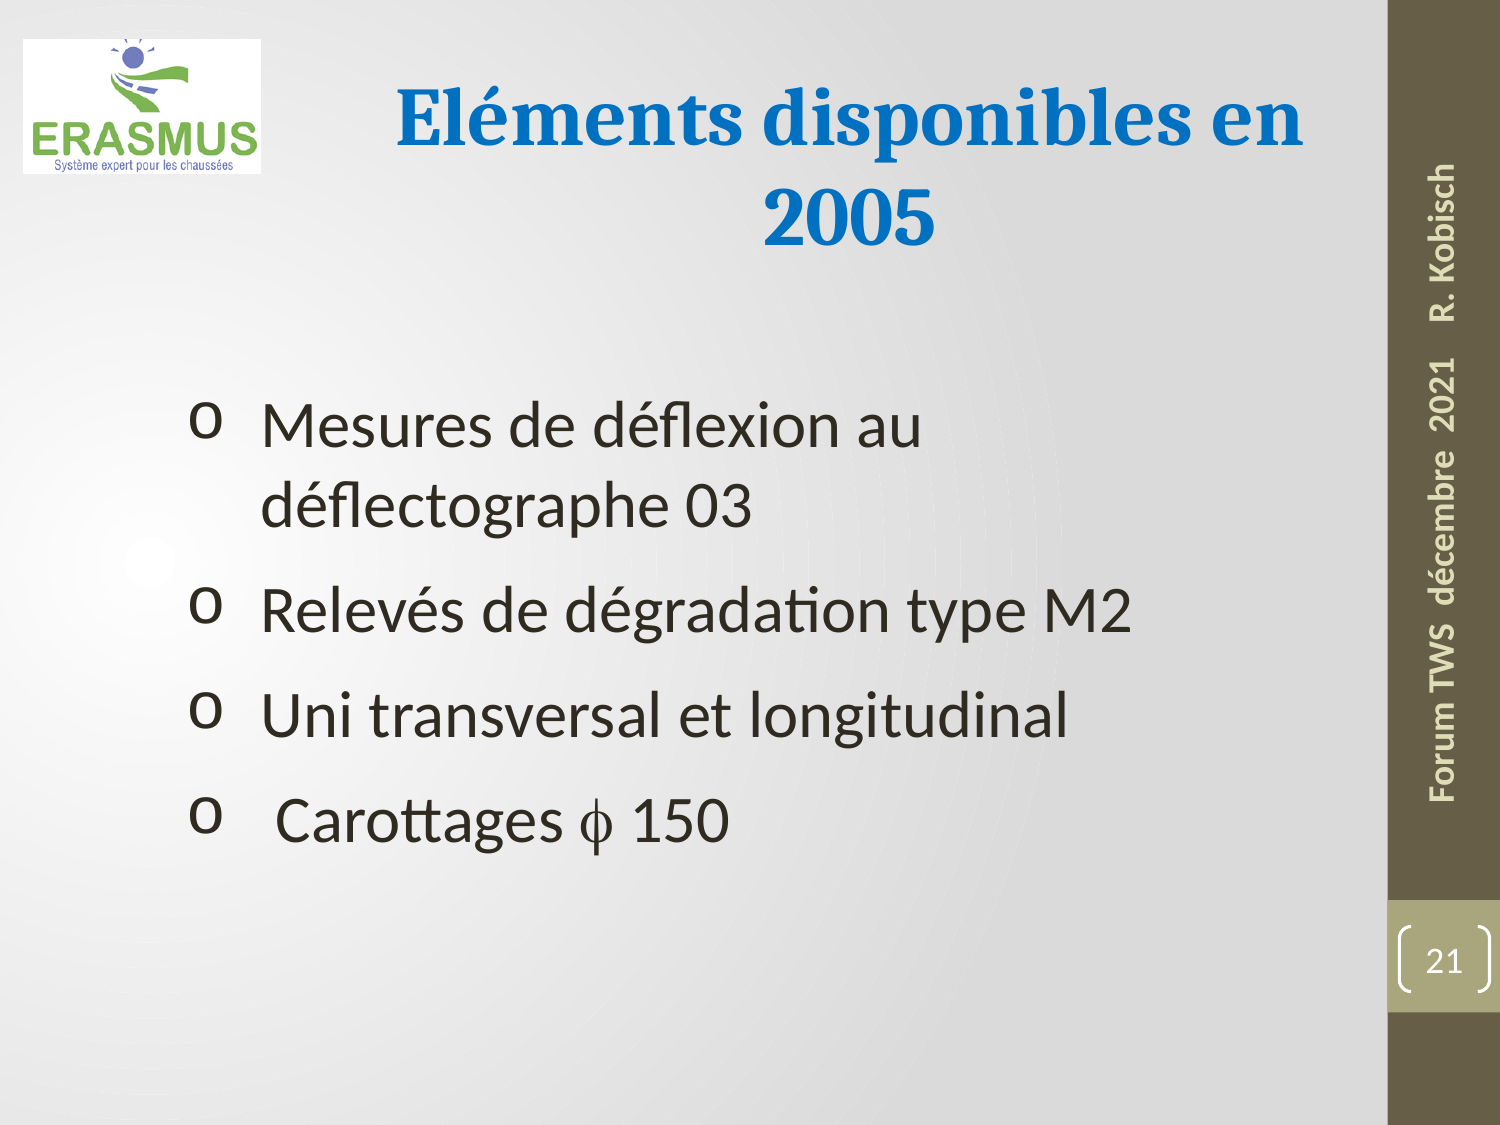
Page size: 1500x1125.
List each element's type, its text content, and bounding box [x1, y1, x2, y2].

picture [23, 38, 262, 175]
text_box Mesures de déflexion au déflectographe 03 Relevés de dégradation type M2 Uni transversal et longitudinal Carottages  150 [171, 373, 1306, 863]
text_box Eléments disponibles en 2005 [348, 54, 1353, 270]
footer Forum TWS décembre 2021 R. Kobisch [1408, 78, 1469, 889]
slide_number 21 [1397, 924, 1492, 994]
